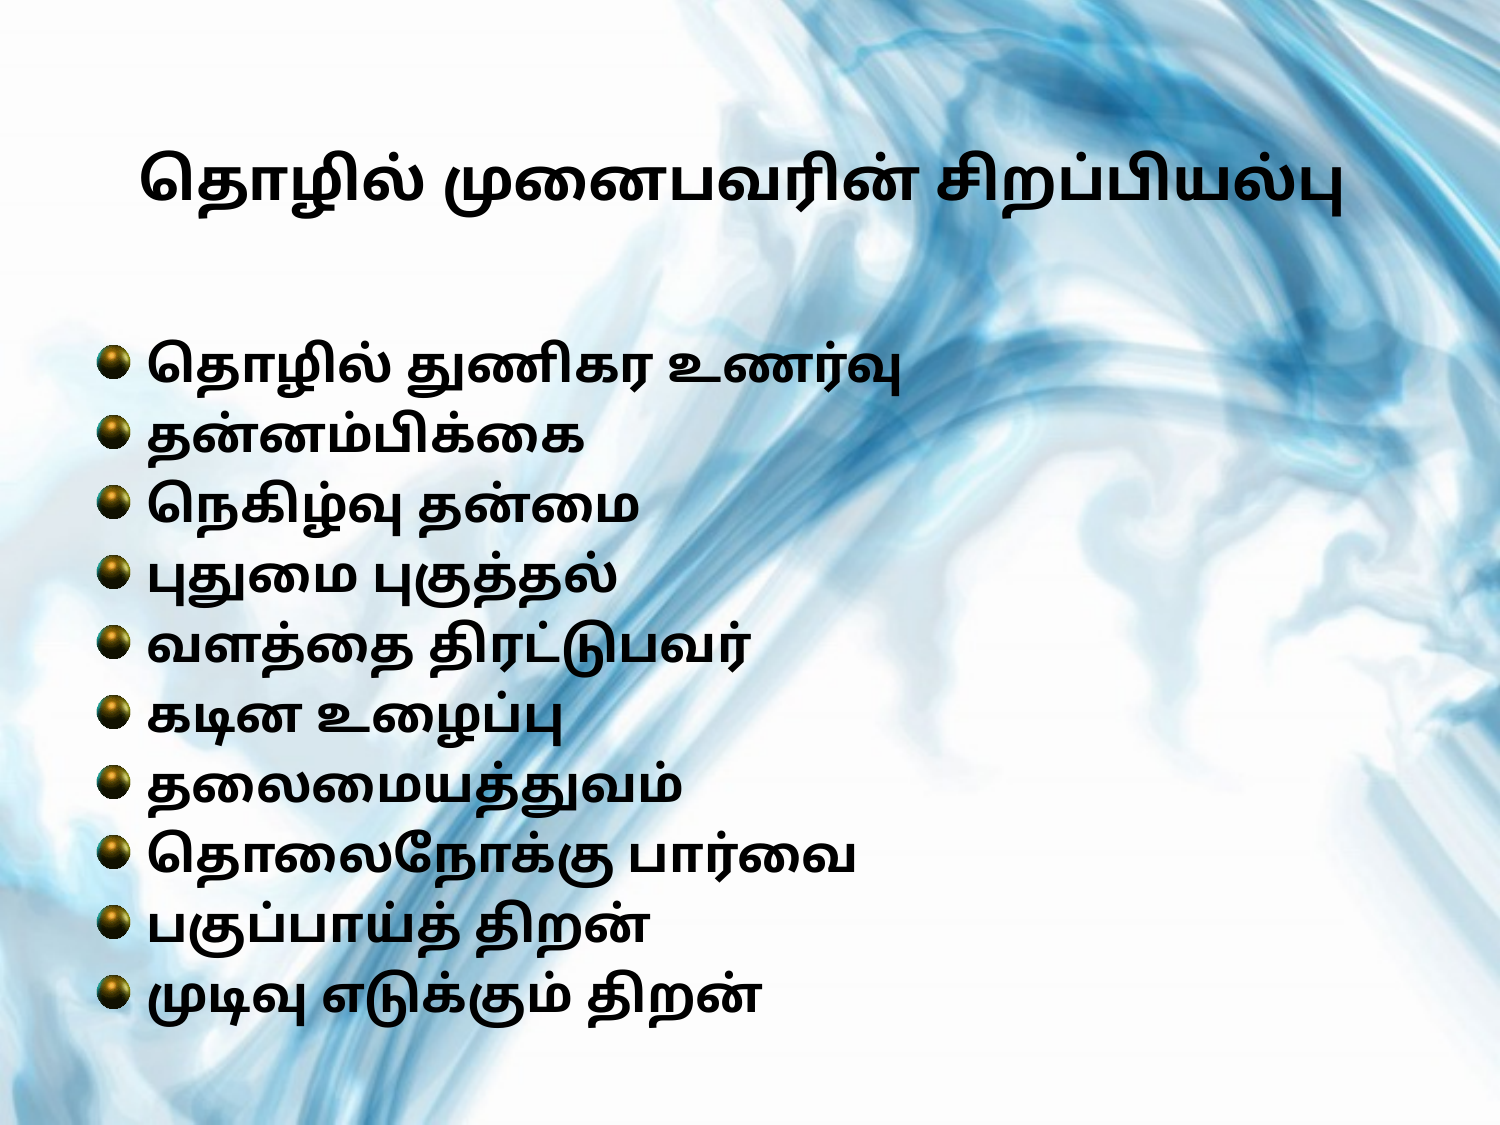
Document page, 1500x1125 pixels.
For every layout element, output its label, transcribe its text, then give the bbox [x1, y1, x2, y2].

list தொழில் துணிகர உணர்வு தன்னம்பிக்கை நெகிழ்வு தன்மை புதுமை புகுத்தல் வளத்தை திரட்டுபவர் கடின உழைப்பு தலைமையத்துவம் தொலைநோக்கு பார்வை பகுப்பாய்த் திறன் முடிவு எடுக்கும் திறன் [74, 324, 1426, 1006]
picture [0, 0, 1500, 1125]
title தொழில் முனைபவரின் சிறப்பியல்பு [74, 98, 1426, 257]
